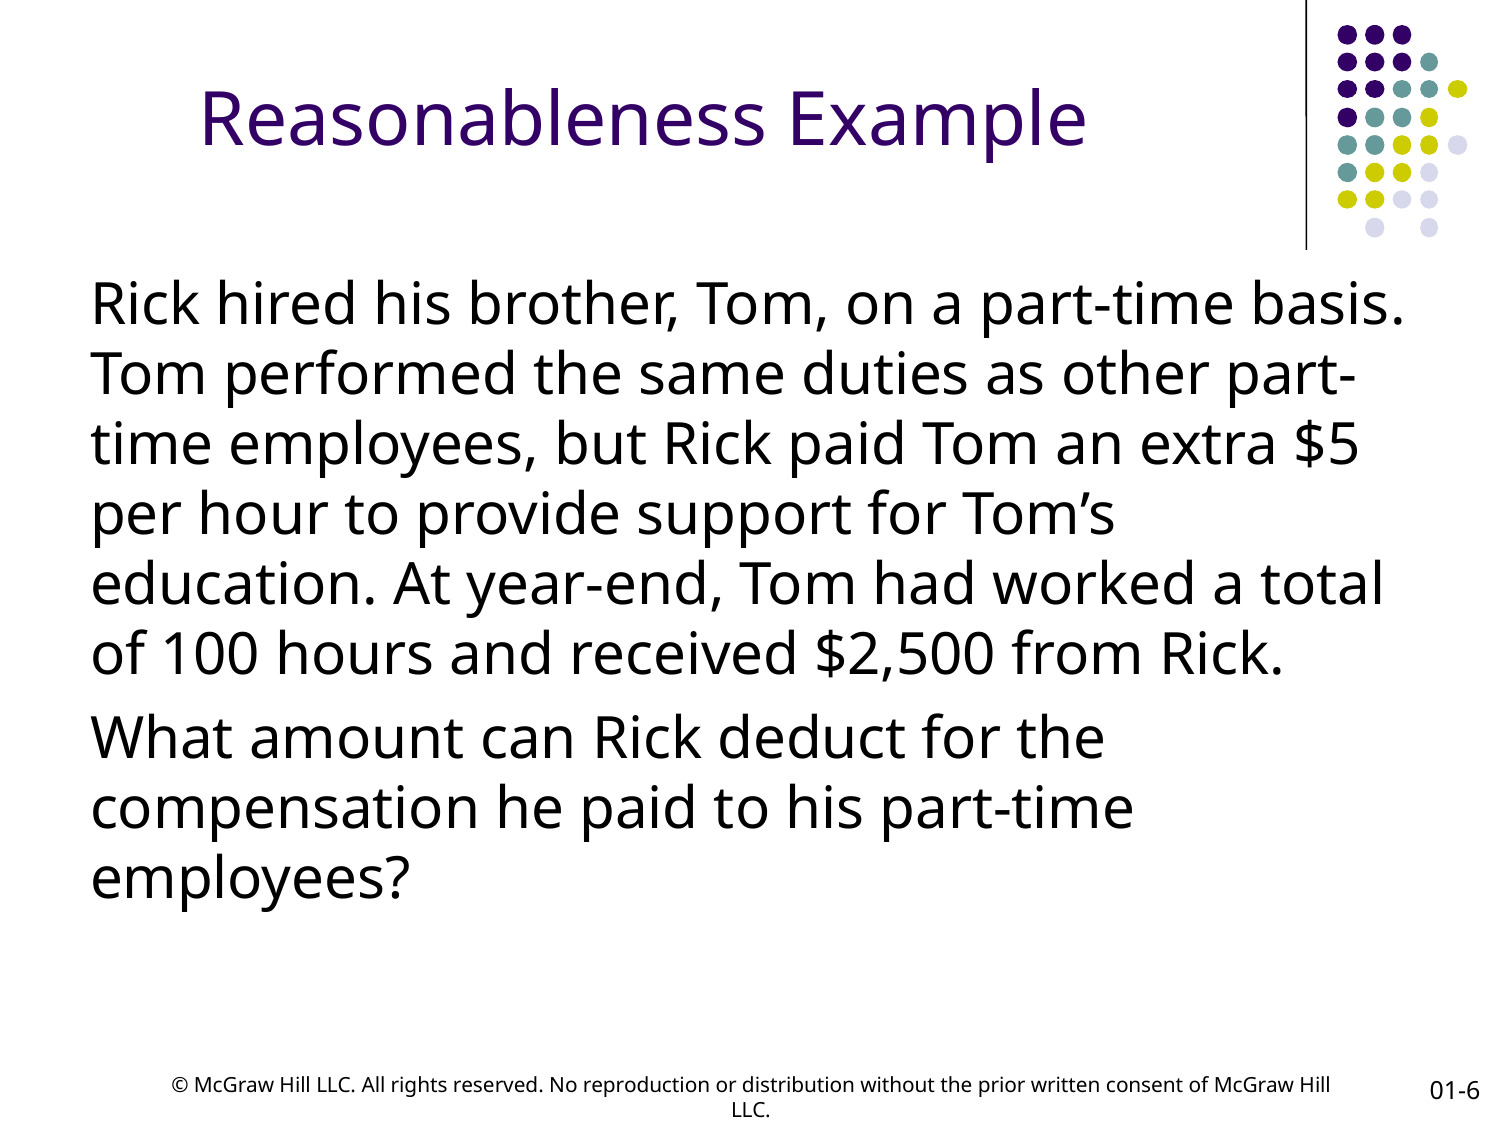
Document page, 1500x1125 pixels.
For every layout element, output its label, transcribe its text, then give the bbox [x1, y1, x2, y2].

title Reasonableness Example [32, 8, 1275, 234]
slide_number 01-6 [1345, 1061, 1496, 1122]
list Rick hired his brother, Tom, on a part-time basis. Tom performed the same duties as other part-time employees, but Rick paid Tom an extra $5 per hour to provide support for Tom’s education. At year-end, Tom had worked a total of 100 hours and received $2,500 from Rick. What amount can Rick deduct for the compensation he paid to his part-time employees? [75, 259, 1425, 1062]
